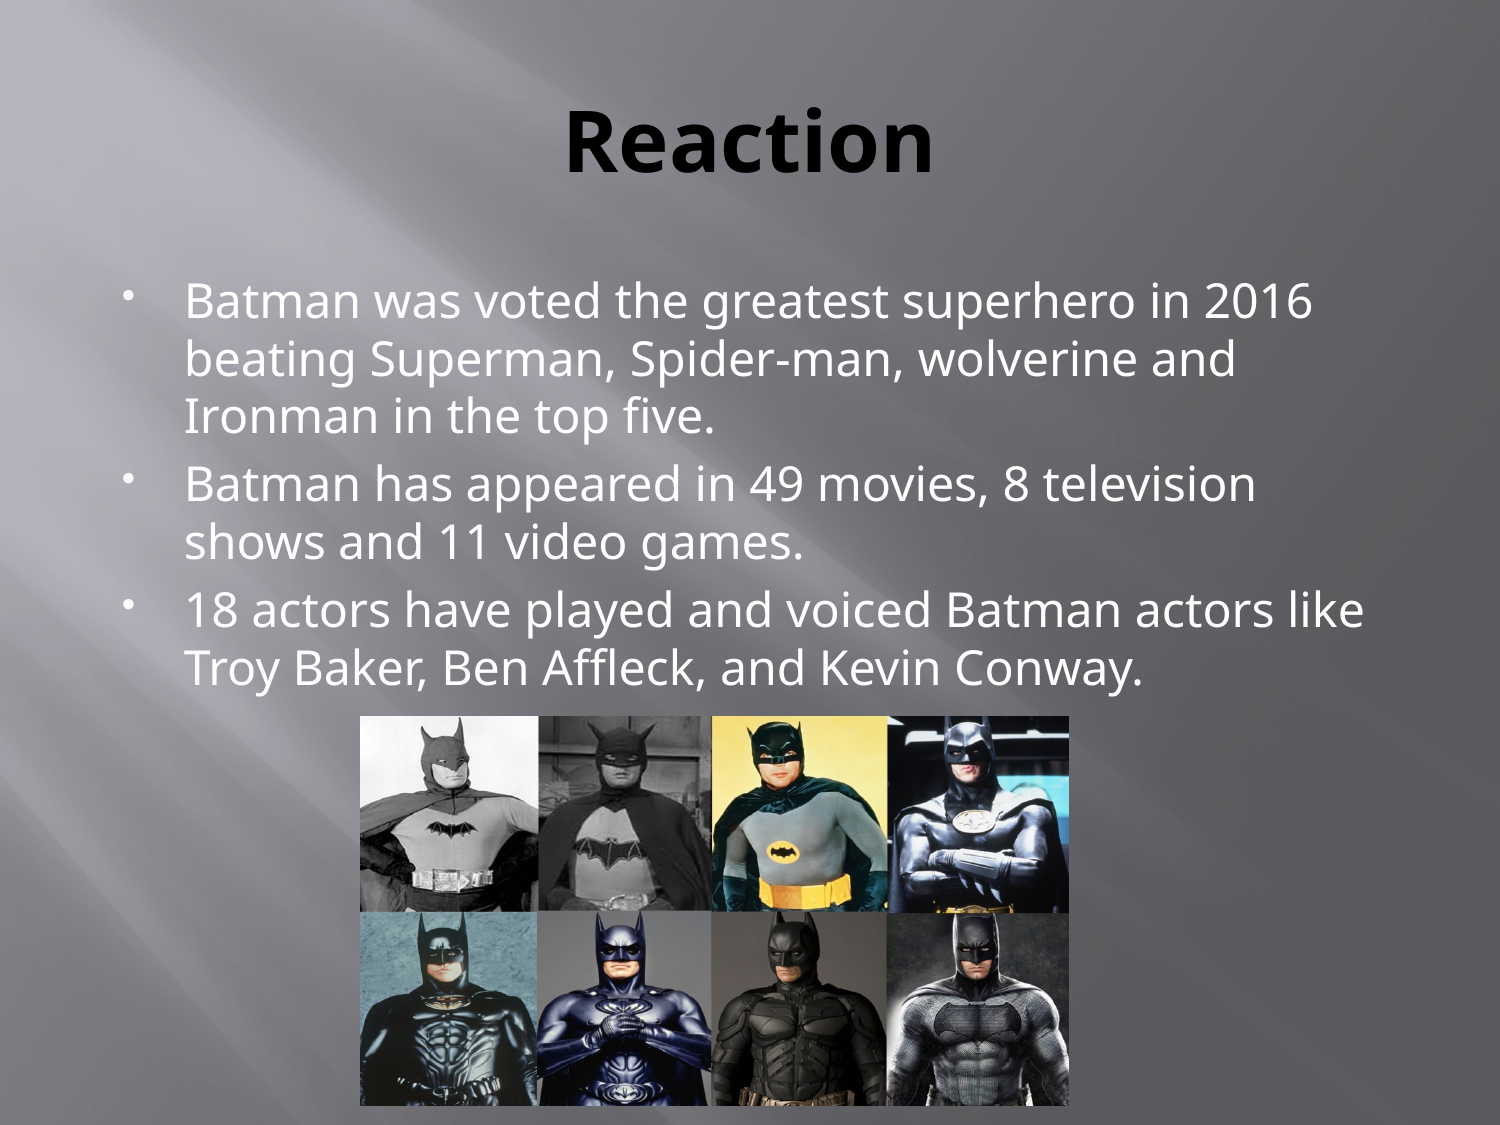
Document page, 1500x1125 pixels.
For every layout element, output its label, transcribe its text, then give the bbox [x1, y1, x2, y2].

picture [359, 716, 1070, 1107]
title Reaction [75, 45, 1425, 233]
list Batman was voted the greatest superhero in 2016 beating Superman, Spider-man, wolverine and Ironman in the top five. Batman has appeared in 49 movies, 8 television shows and 11 video games. 18 actors have played and voiced Batman actors like Troy Baker, Ben Affleck, and Kevin Conway. [88, 262, 1425, 776]
